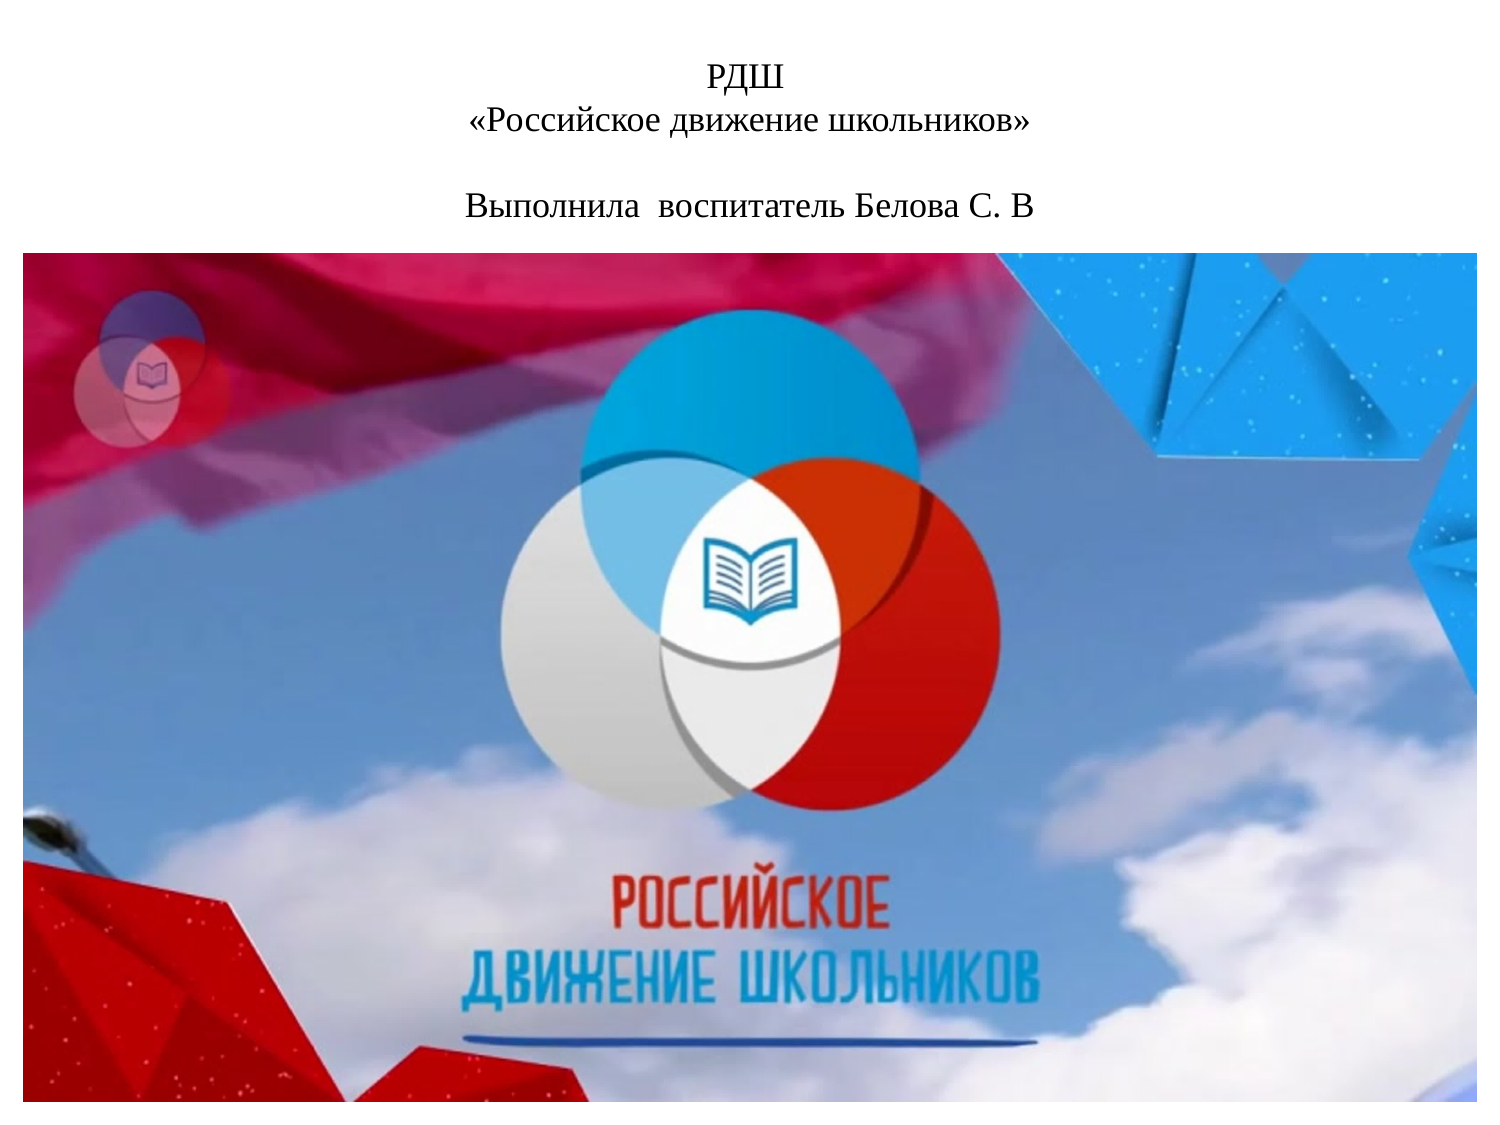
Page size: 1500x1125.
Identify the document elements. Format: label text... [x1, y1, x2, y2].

picture [23, 252, 1477, 1102]
title РДШ «Российское движение школьников» Выполнила воспитатель Белова С. В [75, 45, 1425, 233]
